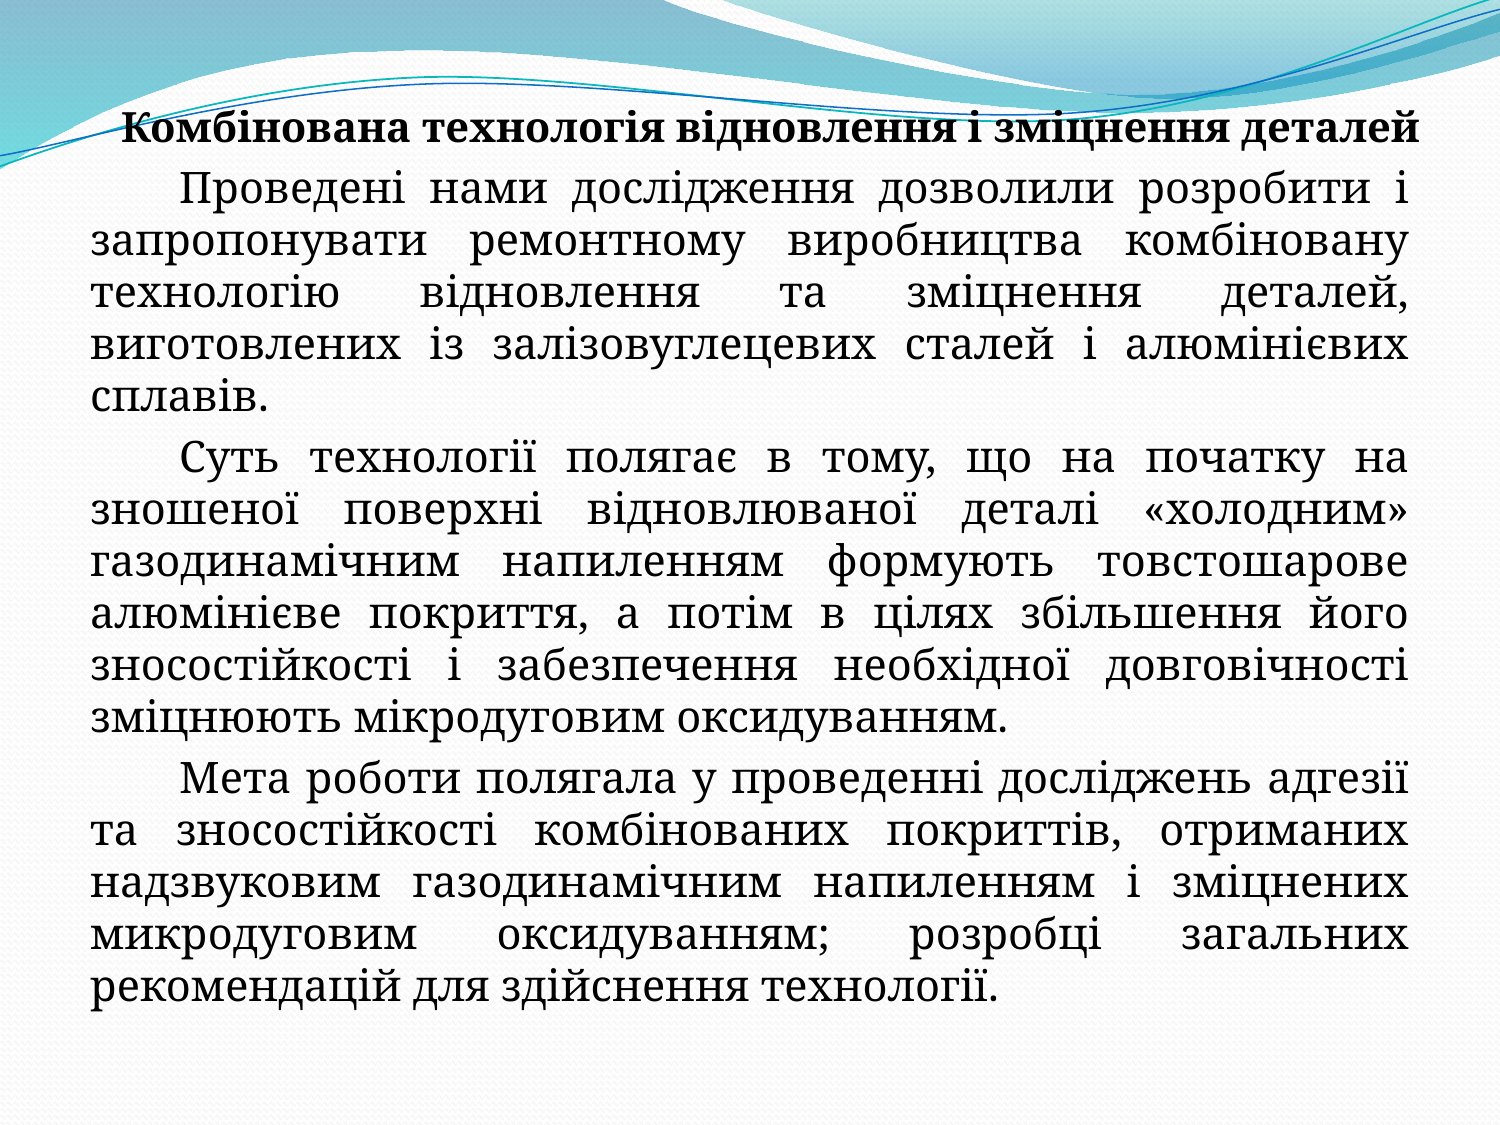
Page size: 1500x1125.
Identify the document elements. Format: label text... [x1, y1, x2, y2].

list Проведені нами дослідження дозволили розробити і запропонувати ремонтному виробництва комбіновану технологію відновлення та зміцнення деталей, виготовлених із залізовуглецевих сталей і алюмінієвих сплавів. Суть технології полягає в тому, що на початку на зношеної поверхні відновлюваної деталі «холодним» газодинамічним напиленням формують товстошарове алюмінієве покриття, а потім в цілях збільшення його зносостійкості і забезпечення необхідної довговічності зміцнюють мікродуговим оксидуванням. Мета роботи полягала у проведенні досліджень адгезії та зносостійкості комбінованих покриттів, отриманих надзвуковим газодинамічним напиленням і зміцнених микродуговим оксидуванням; розробці загальних рекомендацій для здійснення технології. [75, 152, 1425, 1038]
text_box Комбінована технологія відновлення і зміцнення деталей [106, 93, 1446, 159]
